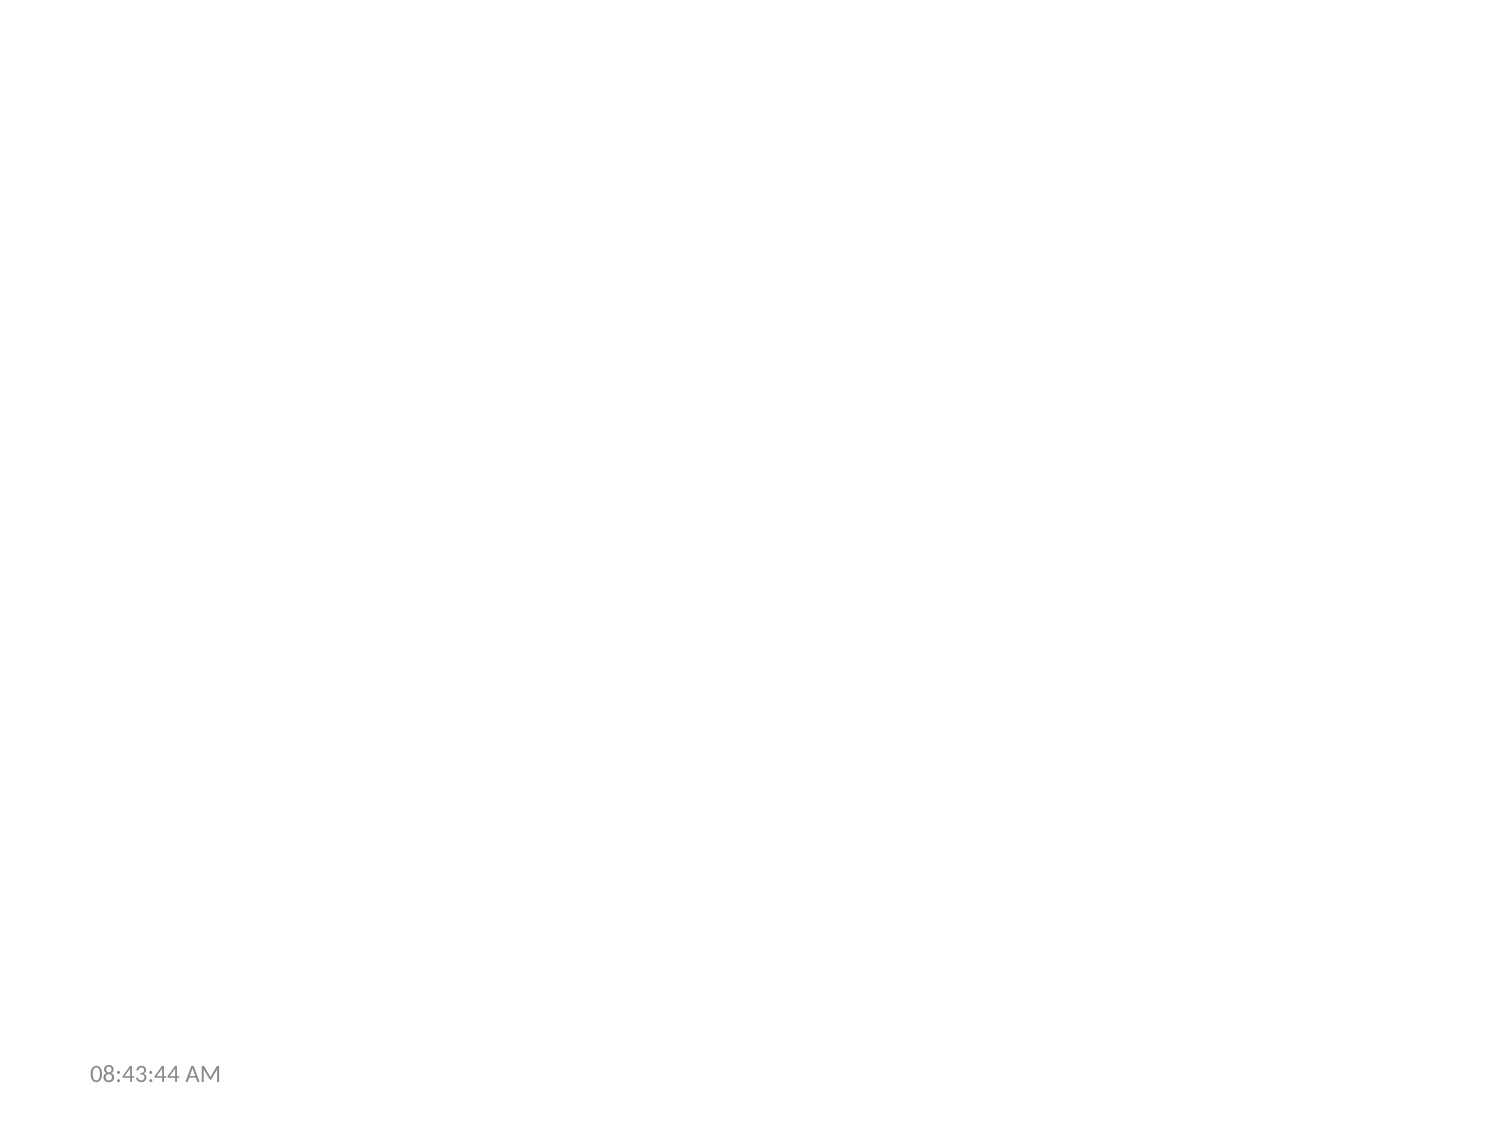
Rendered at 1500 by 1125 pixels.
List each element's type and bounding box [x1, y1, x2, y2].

slide_number [75, 1042, 425, 1103]
